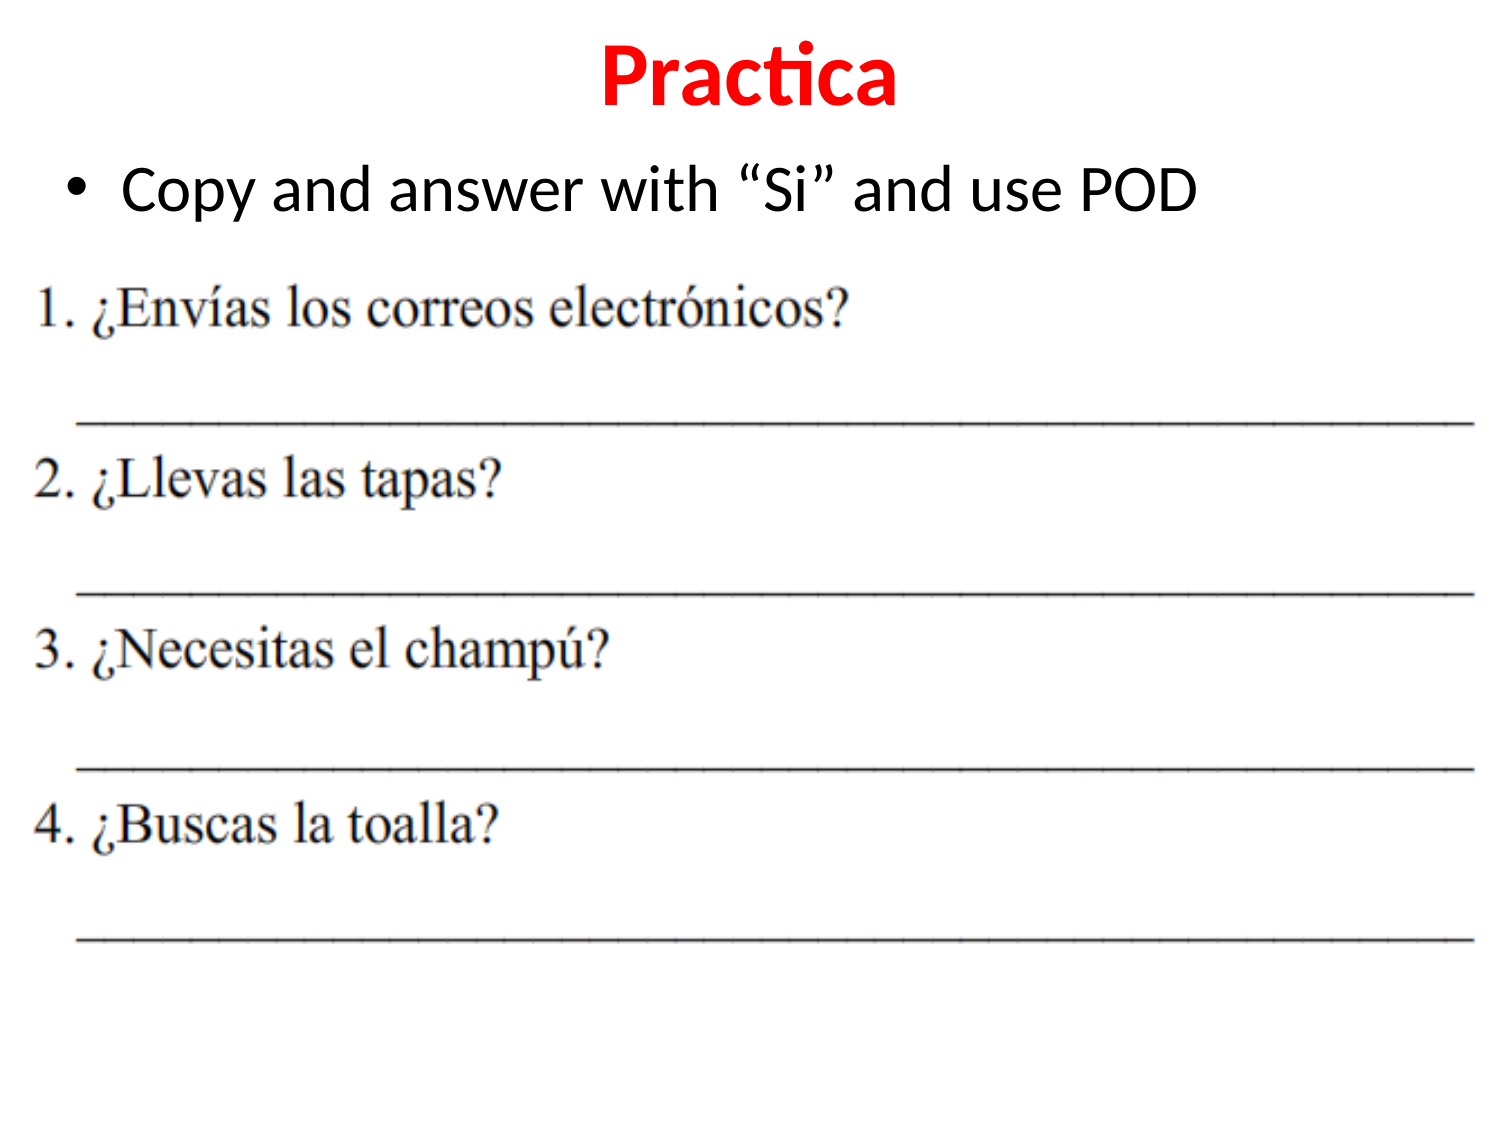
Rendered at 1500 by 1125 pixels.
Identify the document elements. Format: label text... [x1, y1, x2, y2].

list Copy and answer with “Si” and use POD [50, 137, 1400, 258]
title Practica [75, 0, 1425, 163]
picture [12, 260, 1479, 1038]
